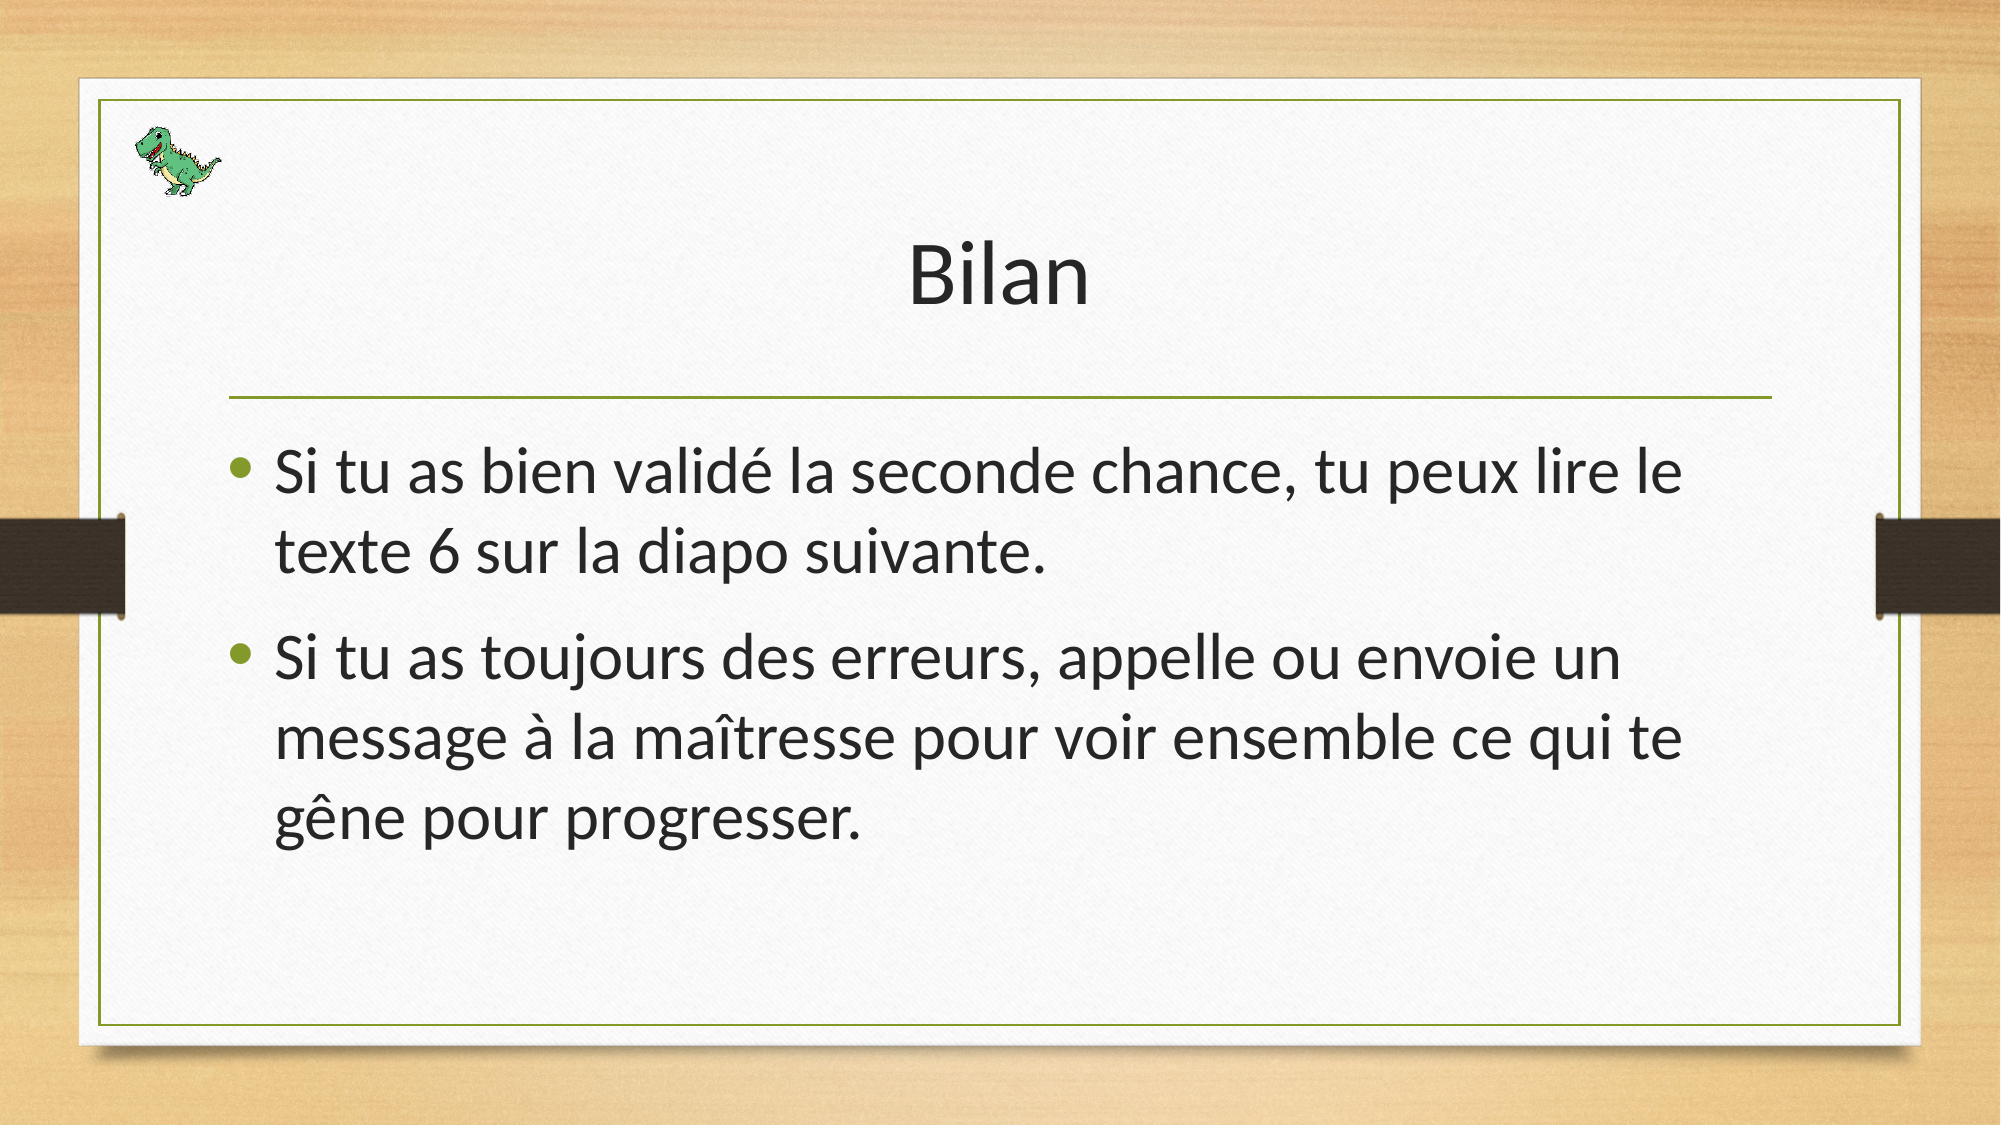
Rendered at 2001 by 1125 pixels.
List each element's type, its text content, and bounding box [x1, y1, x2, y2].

list Si tu as bien validé la seconde chance, tu peux lire le texte 6 sur la diapo suivante. Si tu as toujours des erreurs, appelle ou envoie un message à la maîtresse pour voir ensemble ce qui te gêne pour progresser. [212, 419, 1788, 964]
picture [0, 0, 2001, 1125]
title Bilan [212, 161, 1788, 375]
